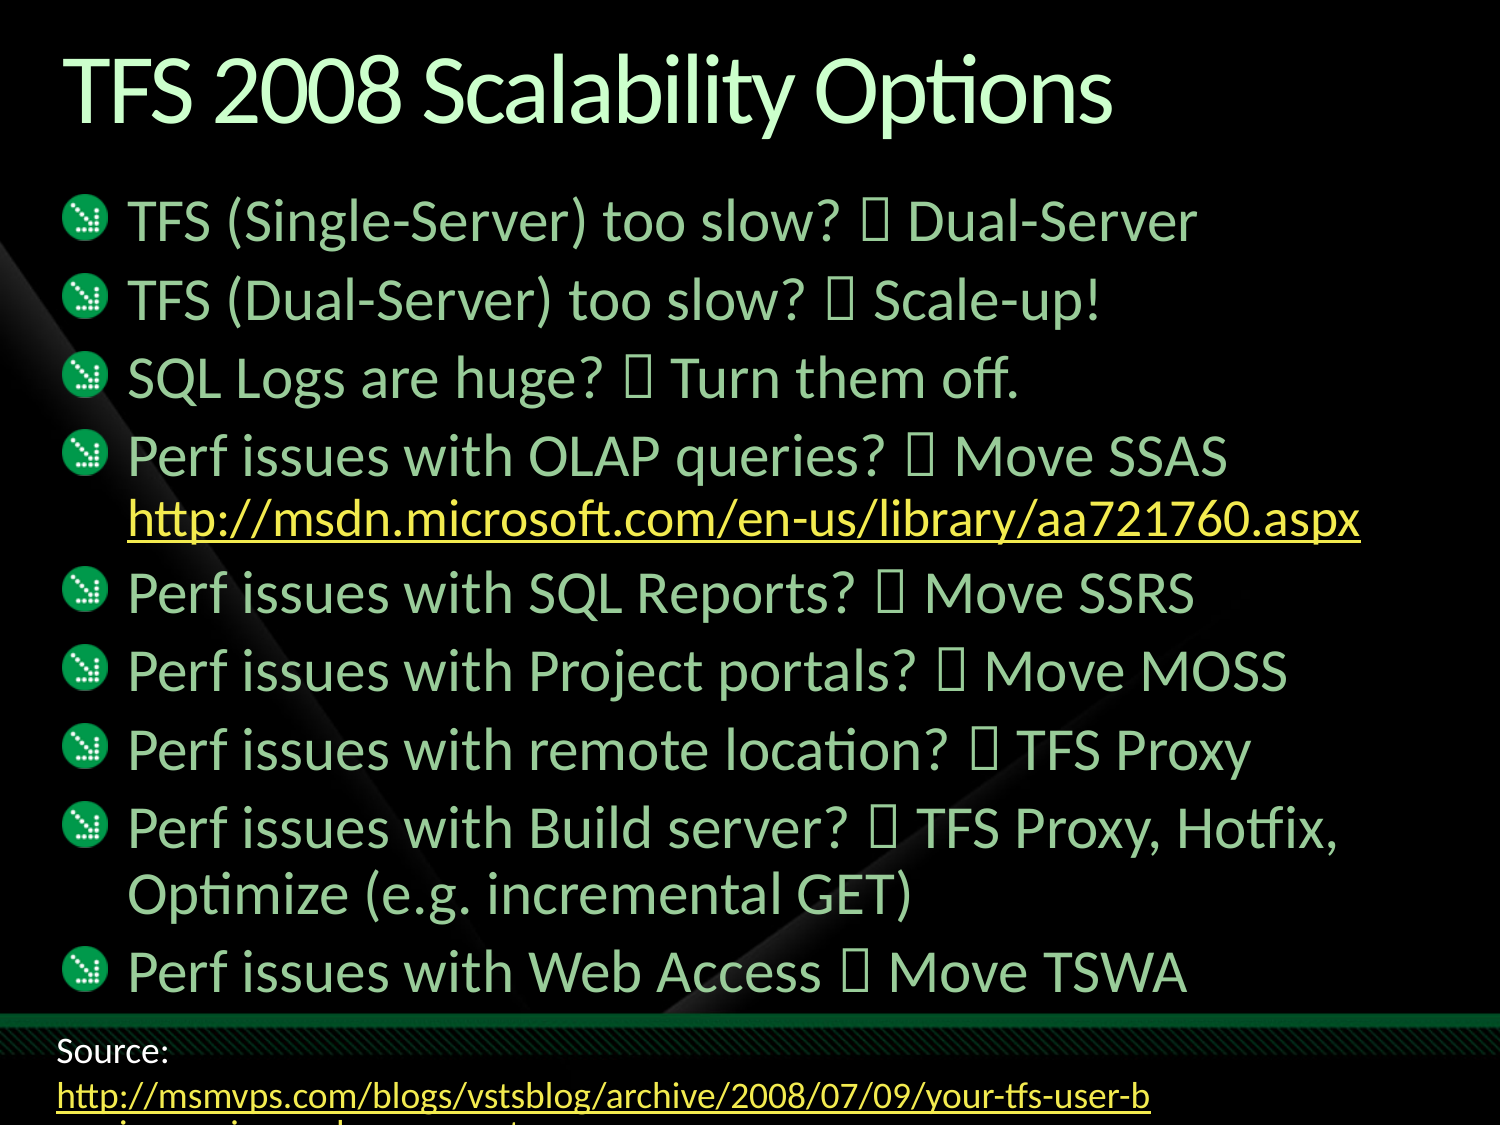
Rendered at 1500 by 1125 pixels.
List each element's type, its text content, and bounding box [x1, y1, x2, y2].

picture [0, 0, 1500, 1125]
list TFS (Single-Server) too slow?  Dual-Server TFS (Dual-Server) too slow?  Scale-up! SQL Logs are huge?  Turn them off. Perf issues with OLAP queries?  Move SSAS http://msdn.microsoft.com/en-us/library/aa721760.aspx Perf issues with SQL Reports?  Move SSRS Perf issues with Project portals?  Move MOSS Perf issues with remote location?  TFS Proxy Perf issues with Build server?  TFS Proxy, Hotfix, Optimize (e.g. incremental GET) Perf issues with Web Access  Move TSWA [62, 188, 1500, 1012]
text_box Source: http://msmvps.com/blogs/vstsblog/archive/2008/07/09/your-tfs-user-base-is-growing-scale-up-or-out.aspx [41, 1018, 1177, 1125]
title TFS 2008 Scalability Options [62, 37, 1438, 147]
